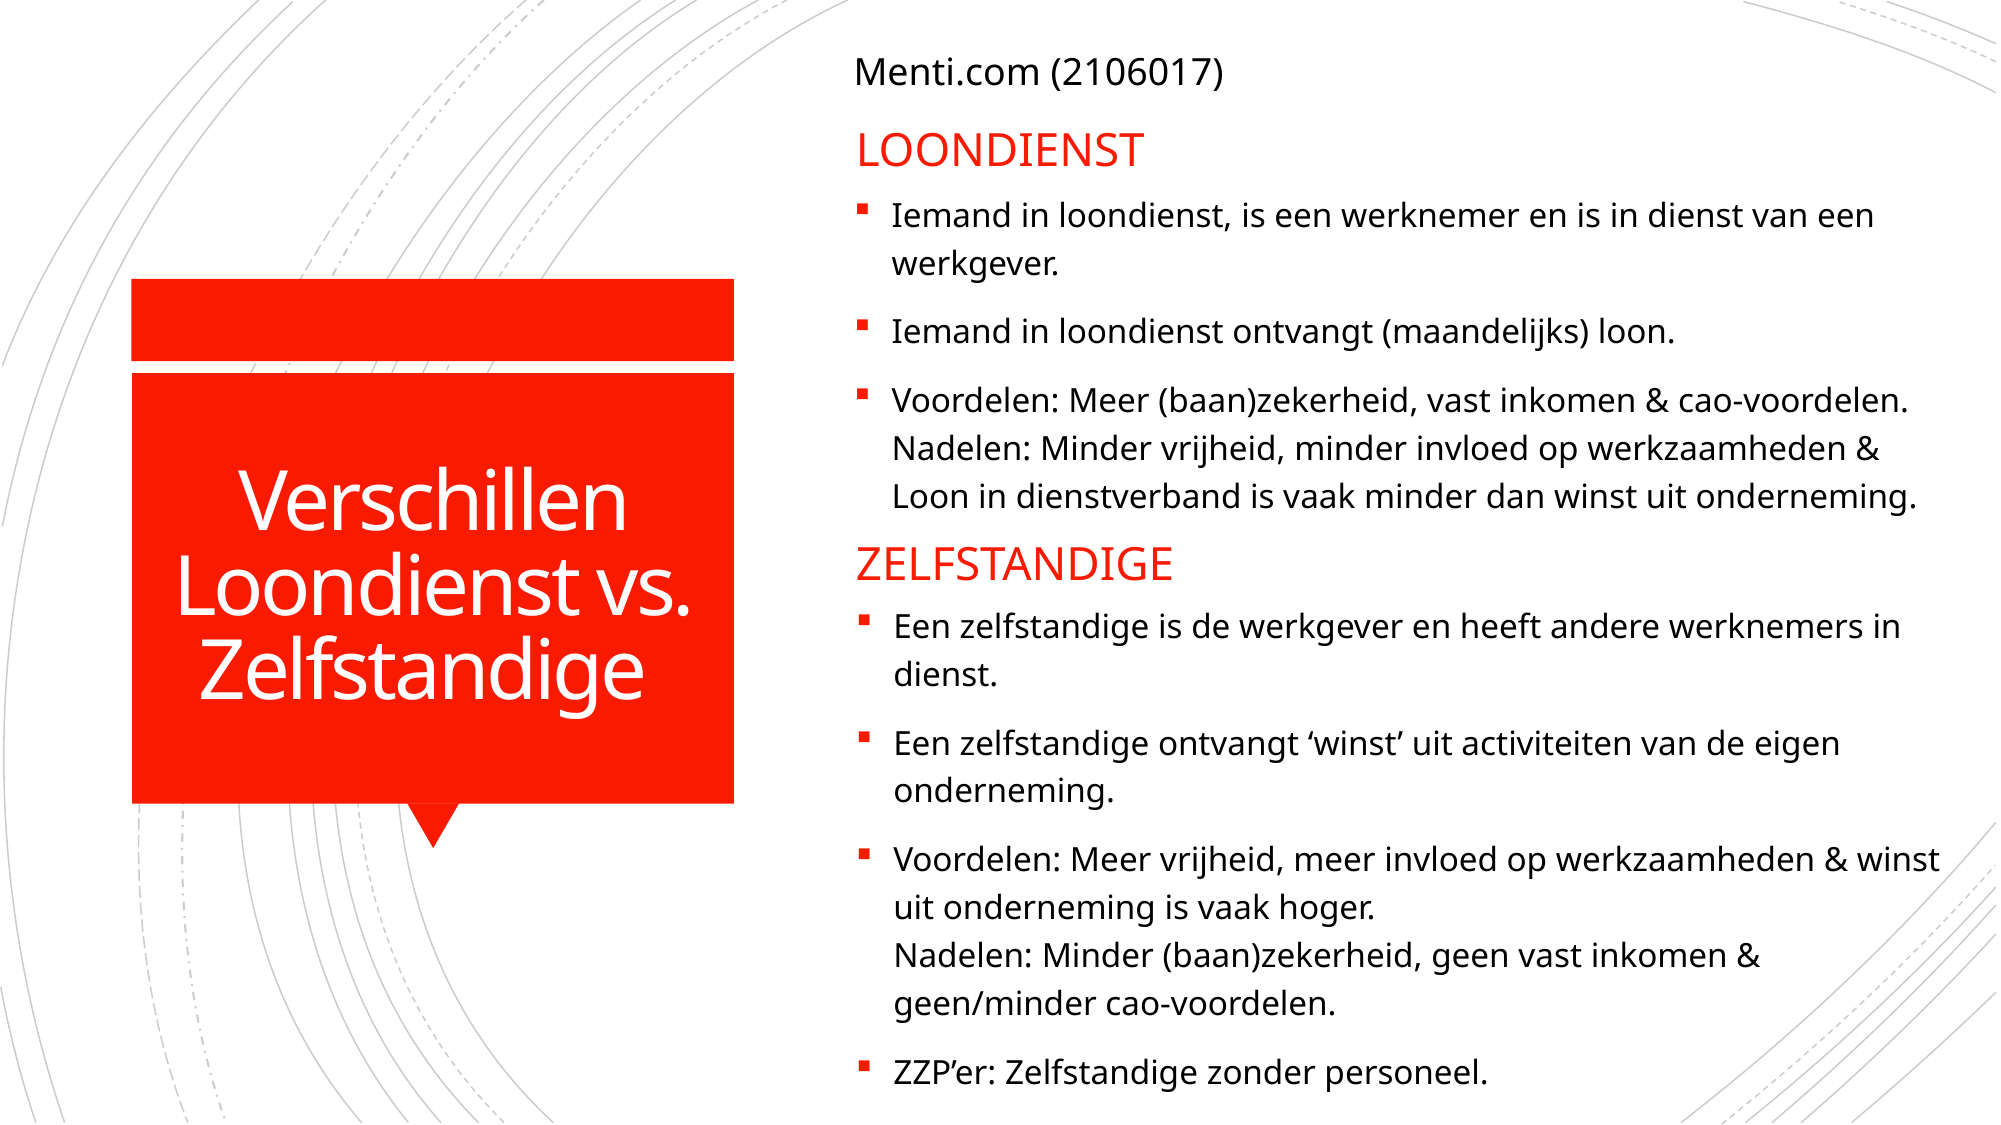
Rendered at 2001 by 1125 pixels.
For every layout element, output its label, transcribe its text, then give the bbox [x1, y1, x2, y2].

list loondienst [840, 101, 1869, 178]
list Iemand in loondienst, is een werknemer en is in dienst van een werkgever. Iemand in loondienst ontvangt (maandelijks) loon. Voordelen: Meer (baan)zekerheid, vast inkomen & cao-voordelen. Nadelen: Minder vrijheid, minder invloed op werkzaamheden & Loon in dienstverband is vaak minder dan winst uit onderneming. [839, 178, 1972, 536]
list zelfstandige [840, 506, 1869, 589]
list Een zelfstandige is de werkgever en heeft andere werknemers in dienst. Een zelfstandige ontvangt ‘winst’ uit activiteiten van de eigen onderneming. Voordelen: Meer vrijheid, meer invloed op werkzaamheden & winst uit onderneming is vaak hoger. Nadelen: Minder (baan)zekerheid, geen vast inkomen & geen/minder cao-voordelen. ZZP’er: Zelfstandige zonder personeel. [840, 589, 1974, 870]
text_box Menti.com (2106017) [838, 40, 1973, 101]
title Verschillen Loondienst vs. Zelfstandige [145, 387, 721, 792]
